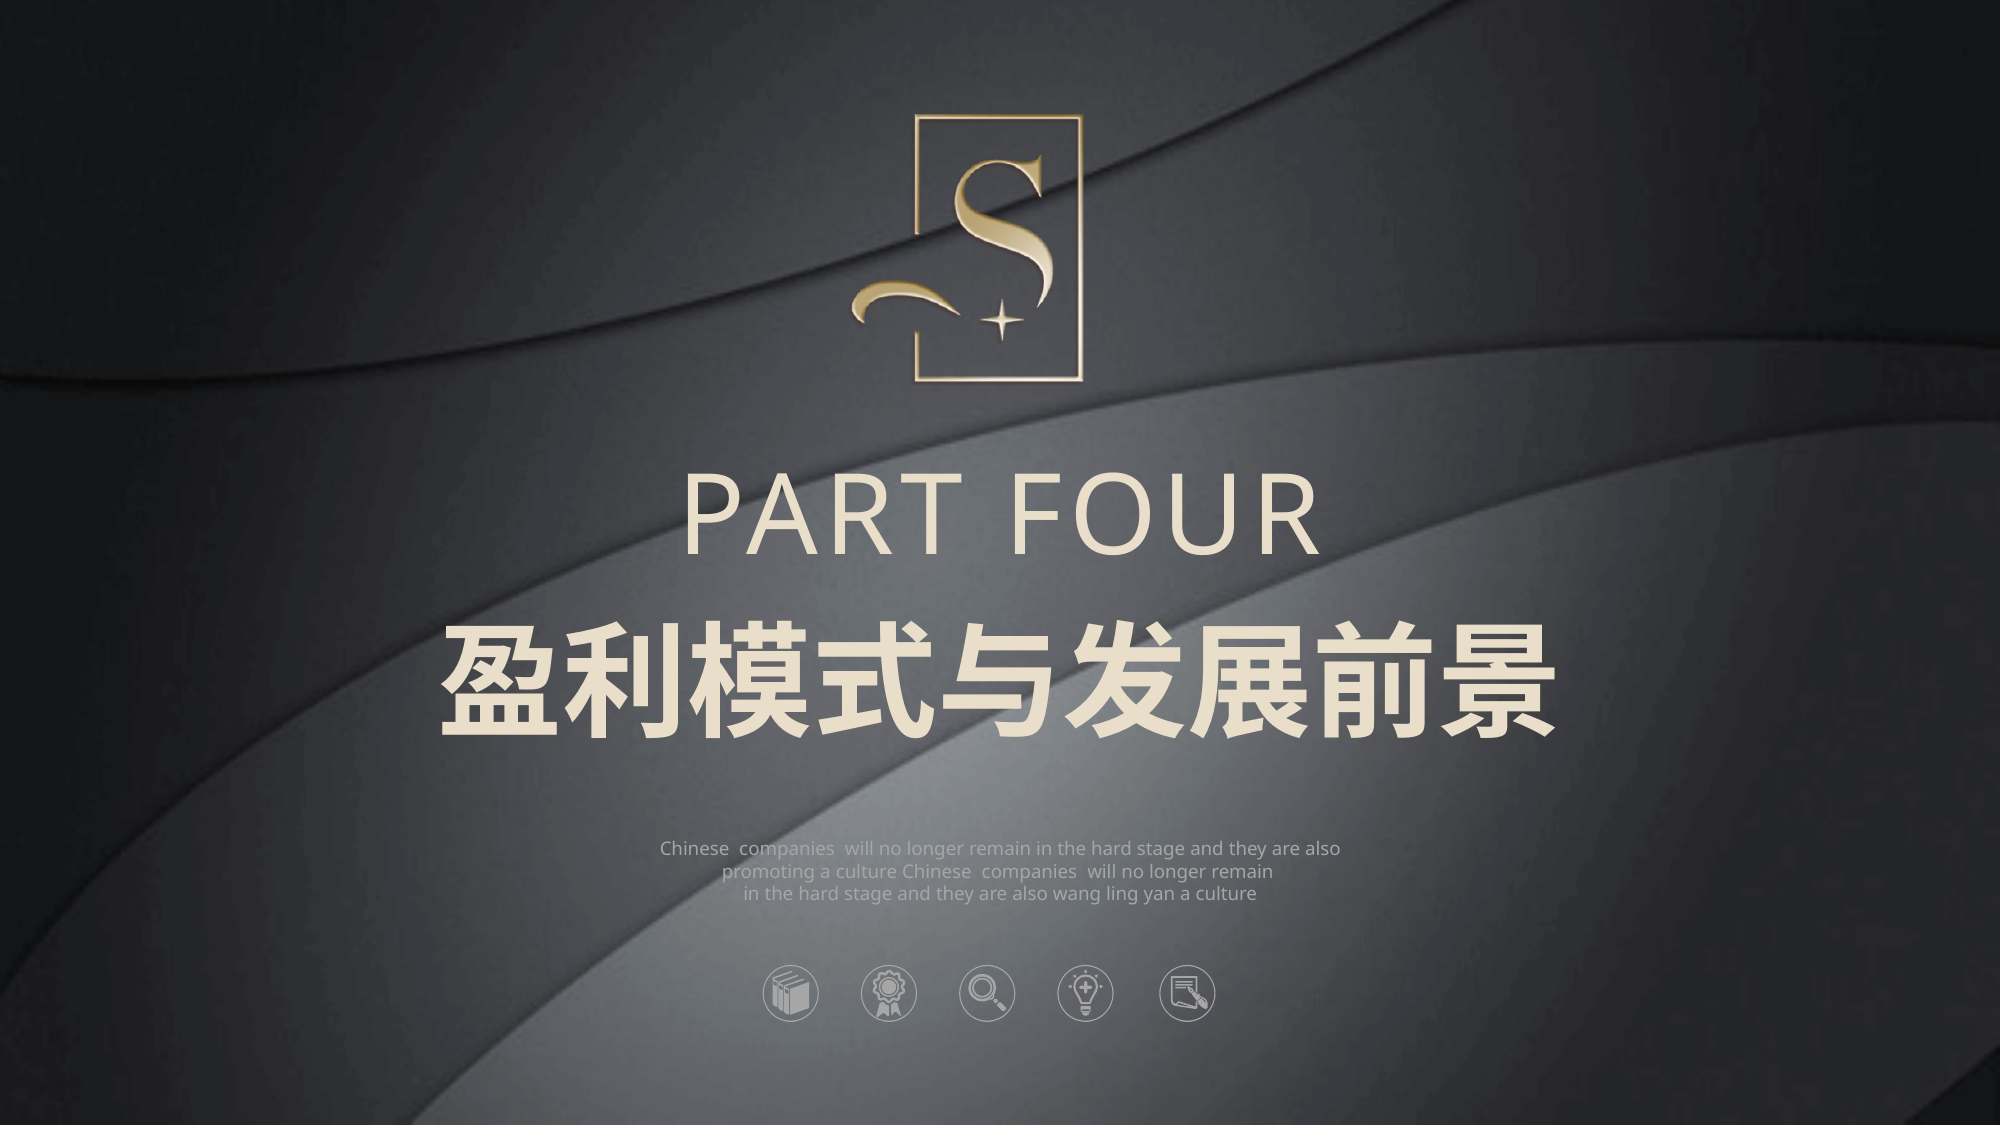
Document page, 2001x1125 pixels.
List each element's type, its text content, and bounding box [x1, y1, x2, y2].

text_box Chinese companies will no longer remain in the hard stage and they are also promoting a culture Chinese companies will no longer remain in the hard stage and they are also wang ling yan a culture [624, 829, 1375, 912]
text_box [762, 964, 819, 1022]
text_box 盈利模式与发展前景 [295, 595, 1705, 760]
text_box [1159, 964, 1216, 1022]
picture [0, 0, 2000, 1125]
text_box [959, 964, 1016, 1022]
text_box PART FOUR [584, 434, 1416, 585]
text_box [860, 964, 918, 1022]
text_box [1057, 964, 1114, 1022]
